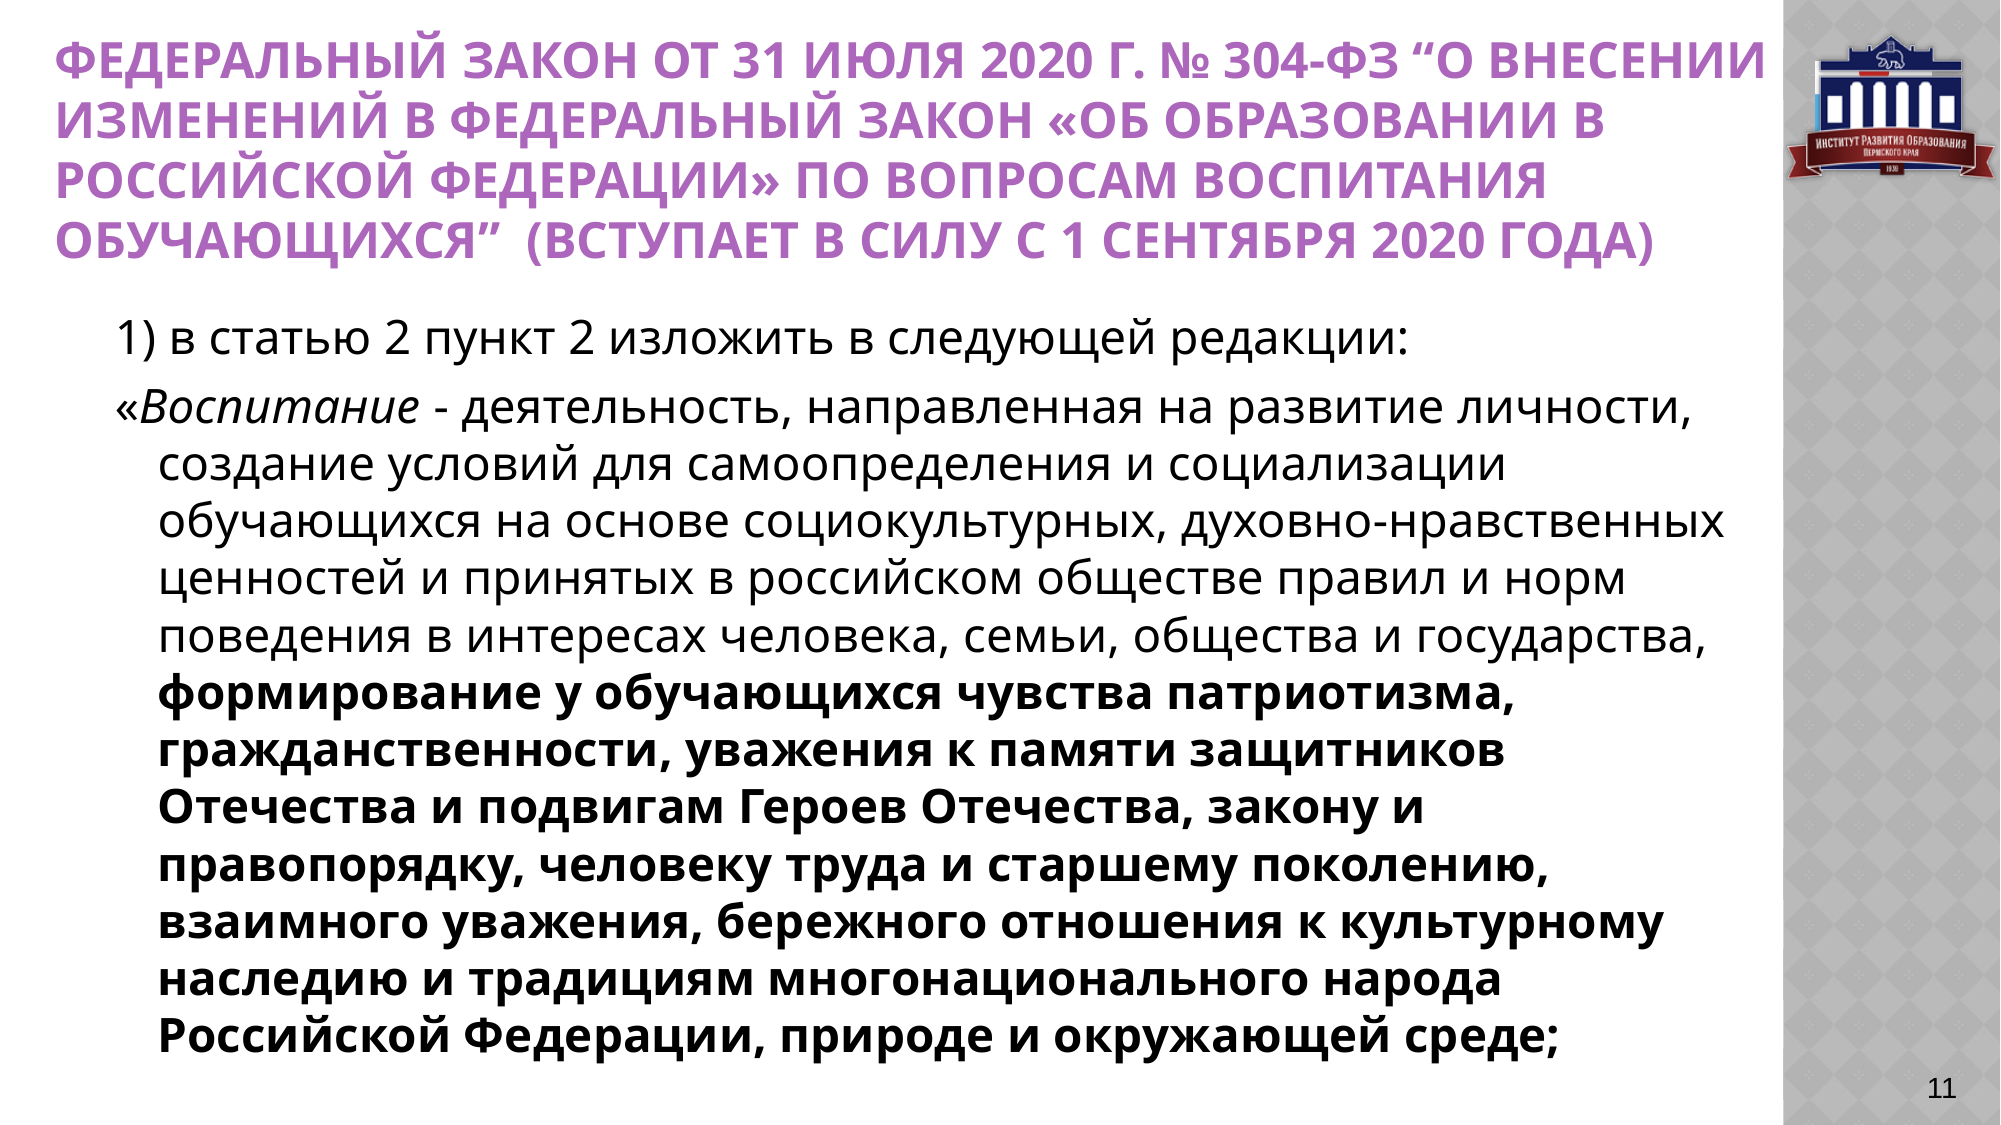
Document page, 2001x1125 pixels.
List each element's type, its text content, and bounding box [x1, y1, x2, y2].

picture [1782, 29, 2000, 185]
list 1) в статью 2 пункт 2 изложить в следующей редакции: «Воспитание - деятельность, направленная на развитие личности, создание условий для самоопределения и социализации обучающихся на основе социокультурных, духовно-нравственных ценностей и принятых в российском обществе правил и норм поведения в интересах человека, семьи, общества и государства, формирование у обучающихся чувства патриотизма, гражданственности, уважения к памяти защитников Отечества и подвигам Героев Отечества, закону и правопорядку, человеку труда и старшему поколению, взаимного уважения, бережного отношения к культурному наследию и традициям многонационального народа Российской Федерации, природе и окружающей среде; [99, 299, 1764, 1083]
title Федеральный закон от 31 июля 2020 г. № 304-ФЗ “О внесении изменений в Федеральный закон «Об образовании в Российской Федерации» по вопросам воспитания обучающихся” (вступает в силу с 1 сентября 2020 года) [47, 90, 1813, 339]
